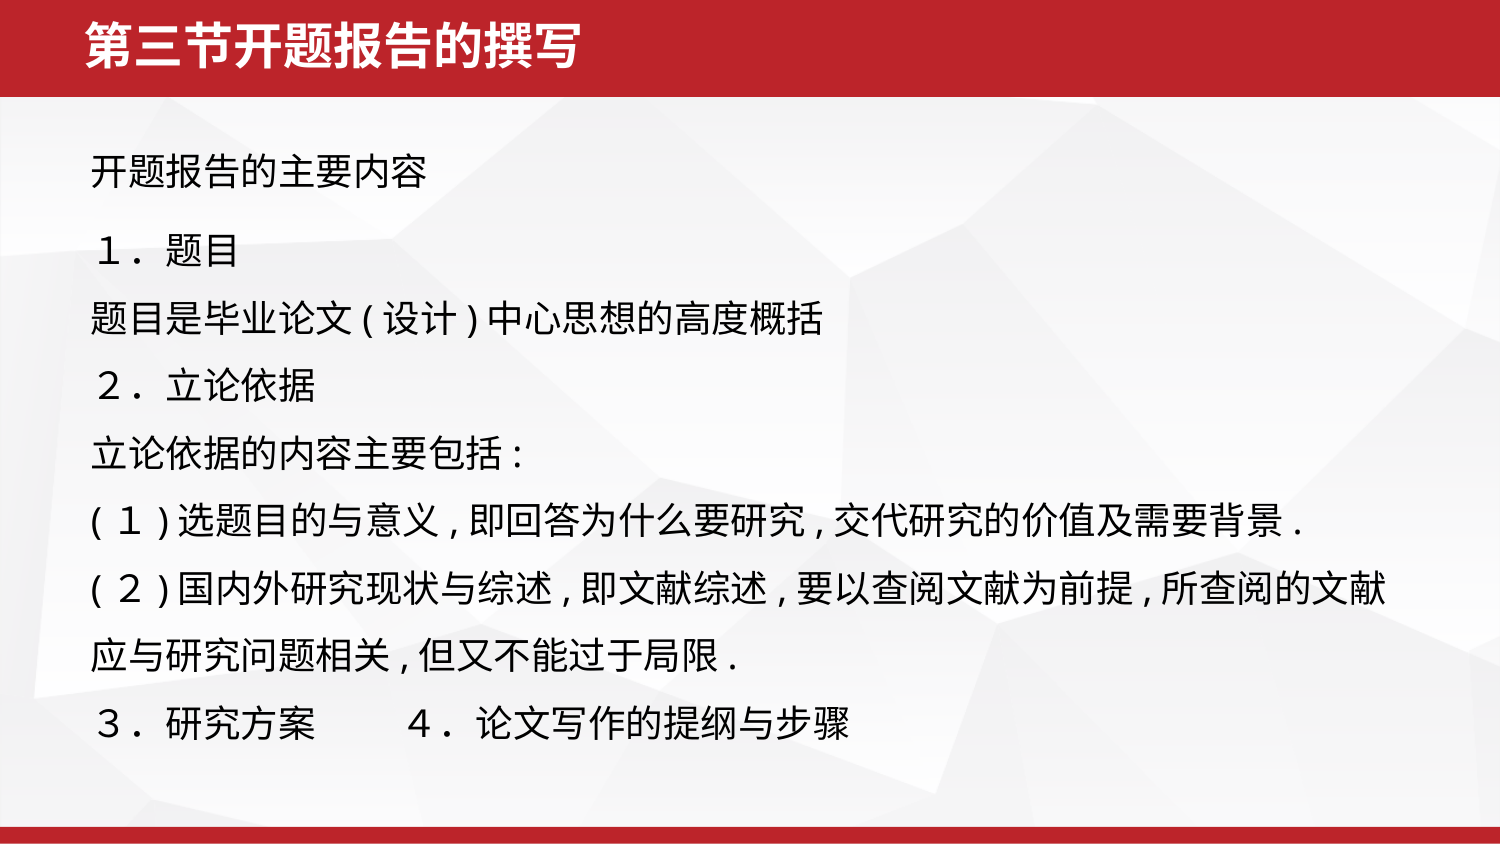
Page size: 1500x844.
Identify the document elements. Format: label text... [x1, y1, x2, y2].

text_box １．题目 题目是毕业论文(设计)中心思想的高度概括 ２．立论依据 立论依据的内容主要包括: (１)选题目的与意义,即回答为什么要研究,交代研究的价值及需要背景. (２)国内外研究现状与综述,即文献综述,要以查阅文献为前提,所查阅的文献应与研究问题相关,但又不能过于局限. ３．研究方案 ４．论文写作的提纲与步骤 [79, 199, 1401, 751]
picture [0, 97, 1500, 826]
text_box 开题报告的主要内容 [79, 142, 1401, 199]
title 第三节开题报告的撰写 [71, 0, 1200, 97]
